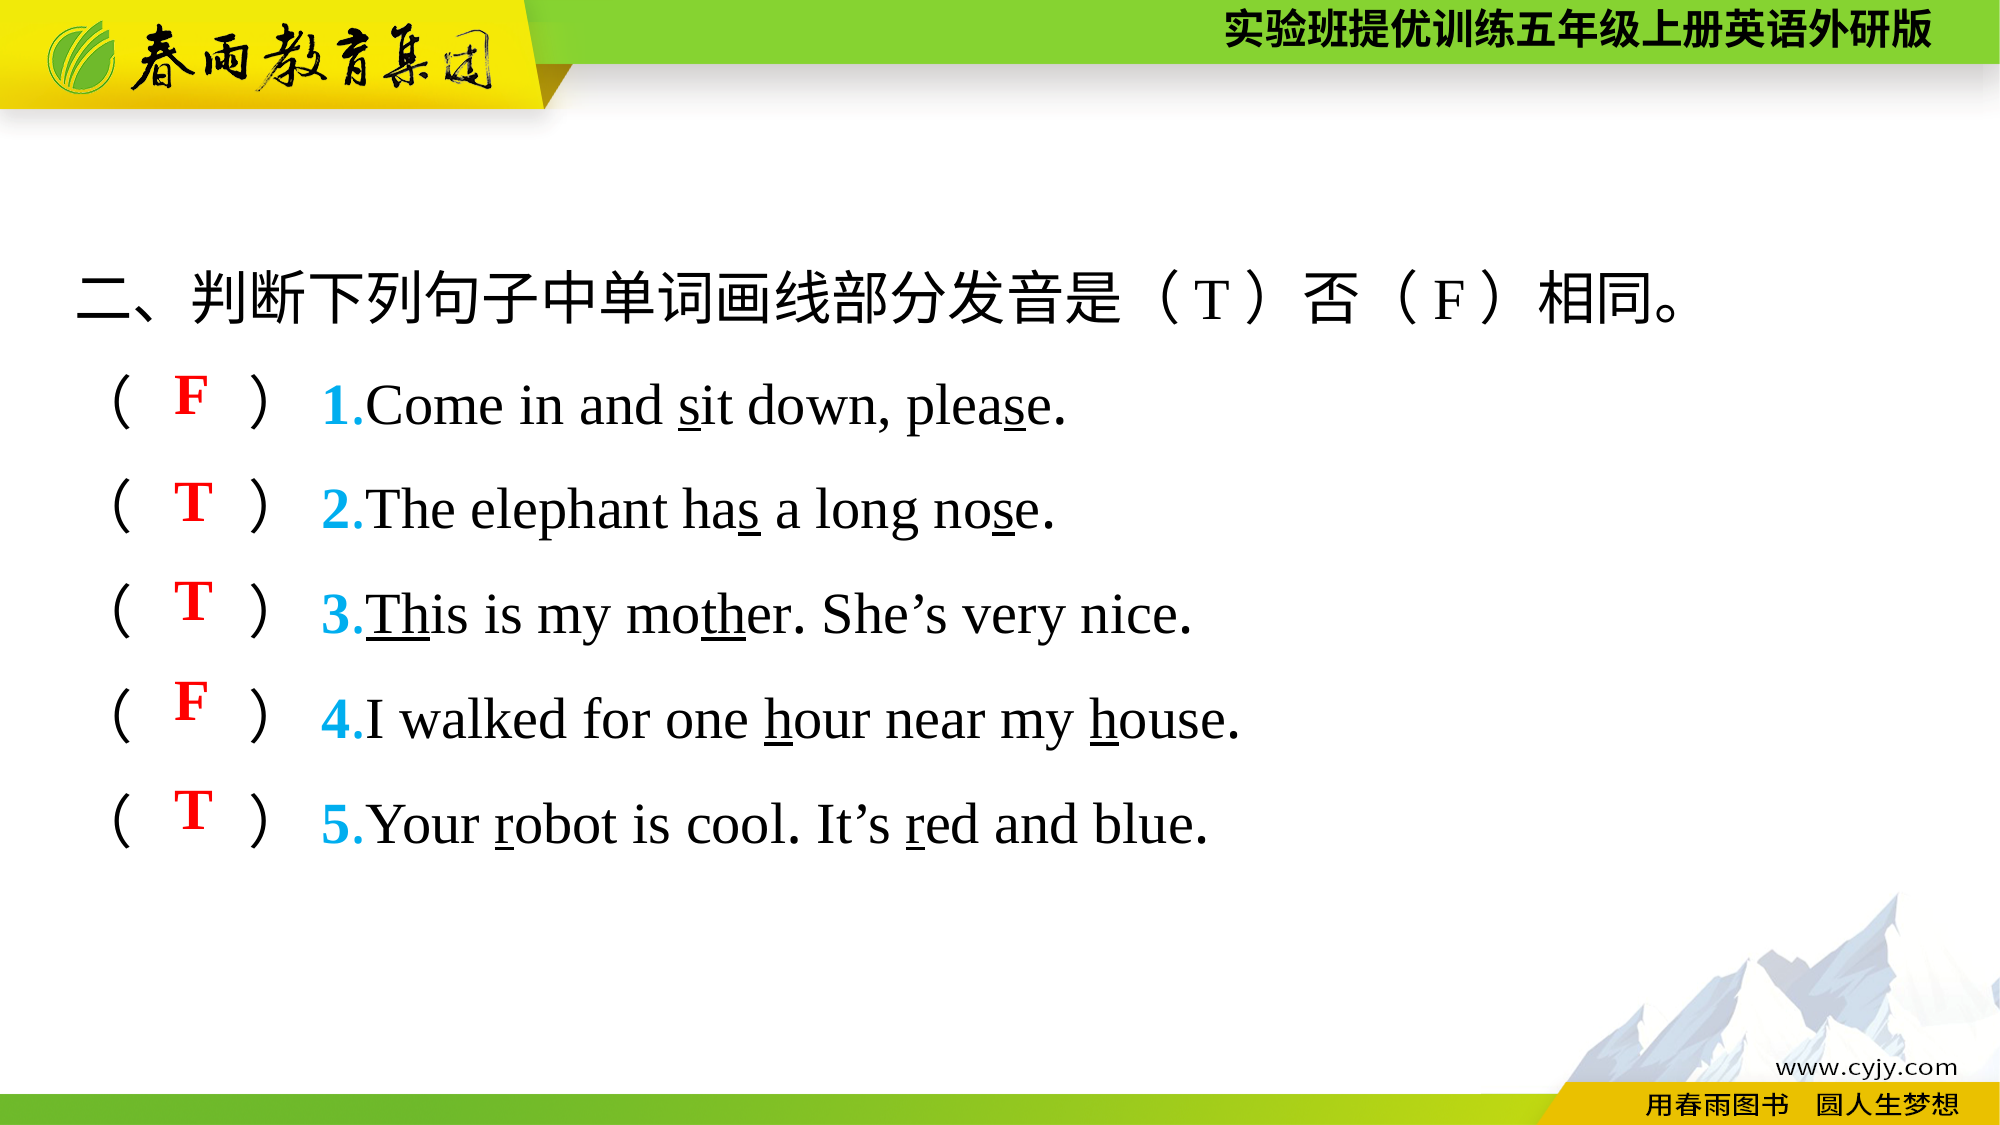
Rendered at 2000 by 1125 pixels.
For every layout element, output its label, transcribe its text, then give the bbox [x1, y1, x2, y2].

text_box T [159, 554, 228, 640]
text_box T [159, 764, 228, 849]
text_box F [159, 655, 225, 740]
text_box T [159, 455, 228, 541]
list 二、判断下列句子中单词画线部分发音是（T）否（F）相同。 （ ）1.Come in and sit down, please. （ ）2.The elephant has a long nose. （ ）3.This is my mother. She’s very nice. （ ）4.I walked for one hour near my house. （ ）5.Your robot is cool. It’s red and blue. [59, 218, 1944, 870]
picture [0, 0, 2000, 1125]
text_box F [159, 348, 225, 434]
